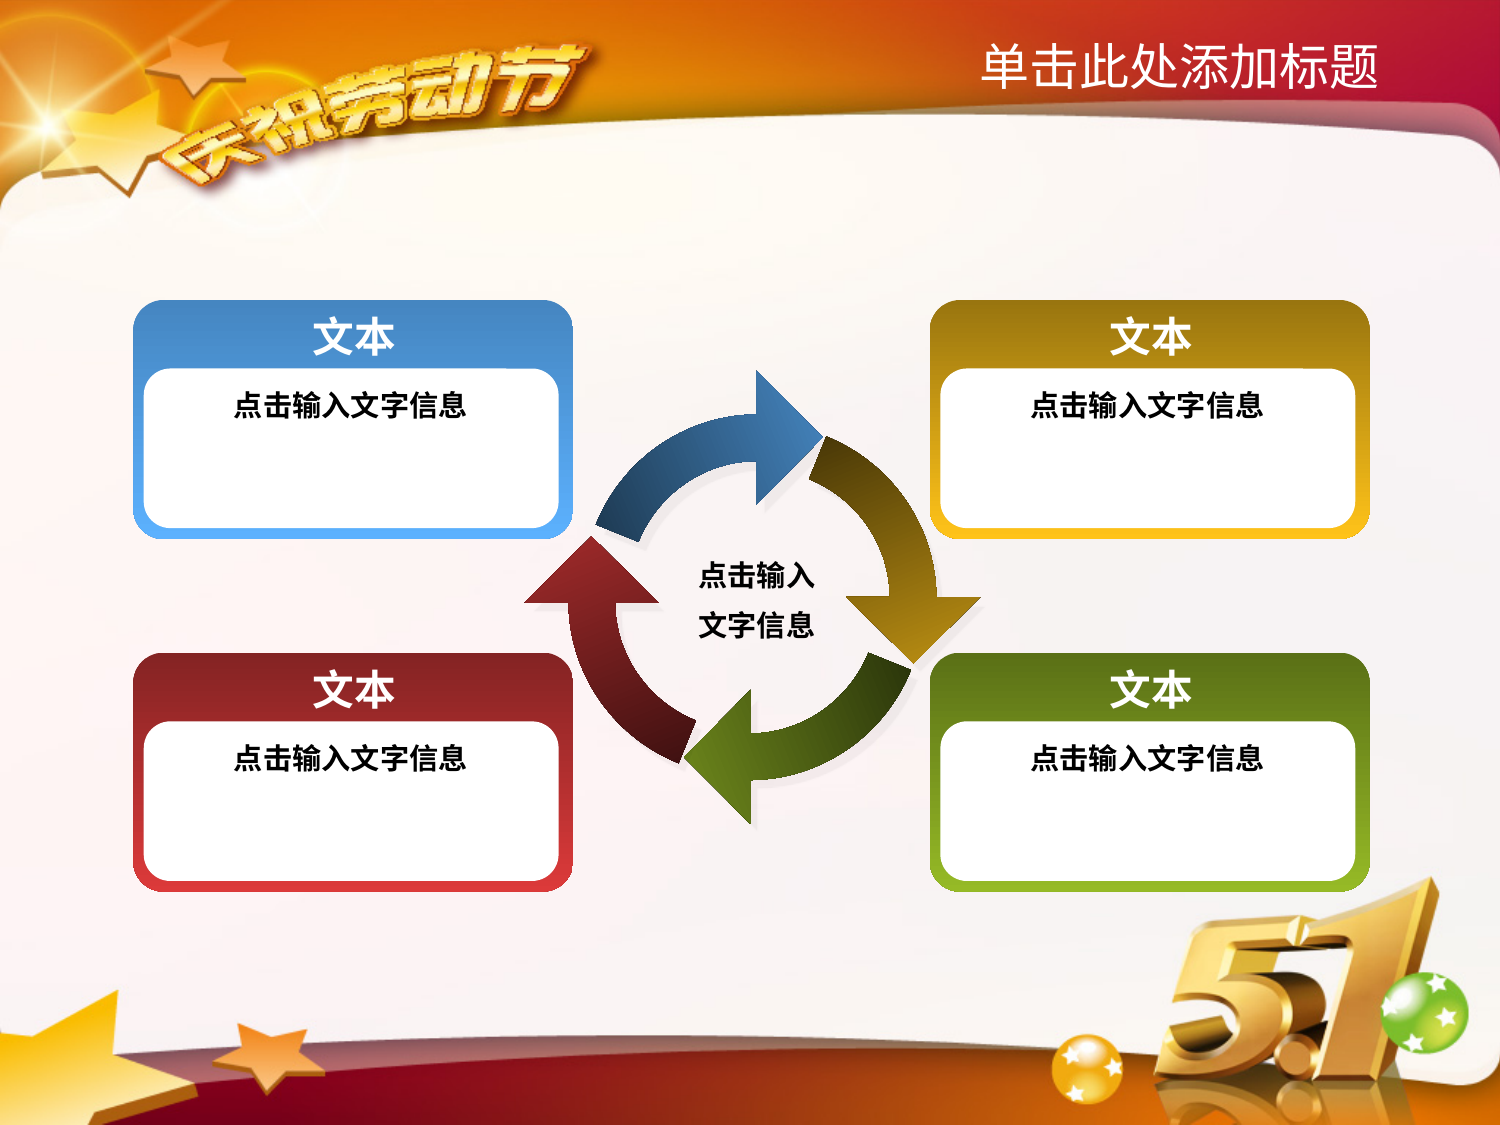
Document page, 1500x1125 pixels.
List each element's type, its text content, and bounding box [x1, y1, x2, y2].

text_box 文本 [1028, 303, 1275, 369]
text_box 文本 [1028, 656, 1275, 722]
text_box 点击输入文字信息 [151, 379, 550, 430]
text_box [929, 652, 1370, 892]
picture [0, 0, 1500, 1125]
text_box 点击输入文字信息 [948, 379, 1347, 430]
text_box 文本 [231, 303, 478, 369]
text_box 文本 [231, 656, 478, 722]
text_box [567, 413, 937, 781]
text_box [940, 368, 1356, 529]
text_box [940, 721, 1356, 881]
text_box [133, 652, 574, 892]
text_box [143, 721, 559, 881]
text_box 单击此处添加标题 [425, 19, 1395, 113]
text_box [929, 299, 1370, 539]
text_box [143, 368, 559, 529]
text_box [133, 299, 574, 539]
text_box 点击输入文字信息 [948, 732, 1347, 783]
text_box 点击输入文字信息 [151, 732, 550, 783]
